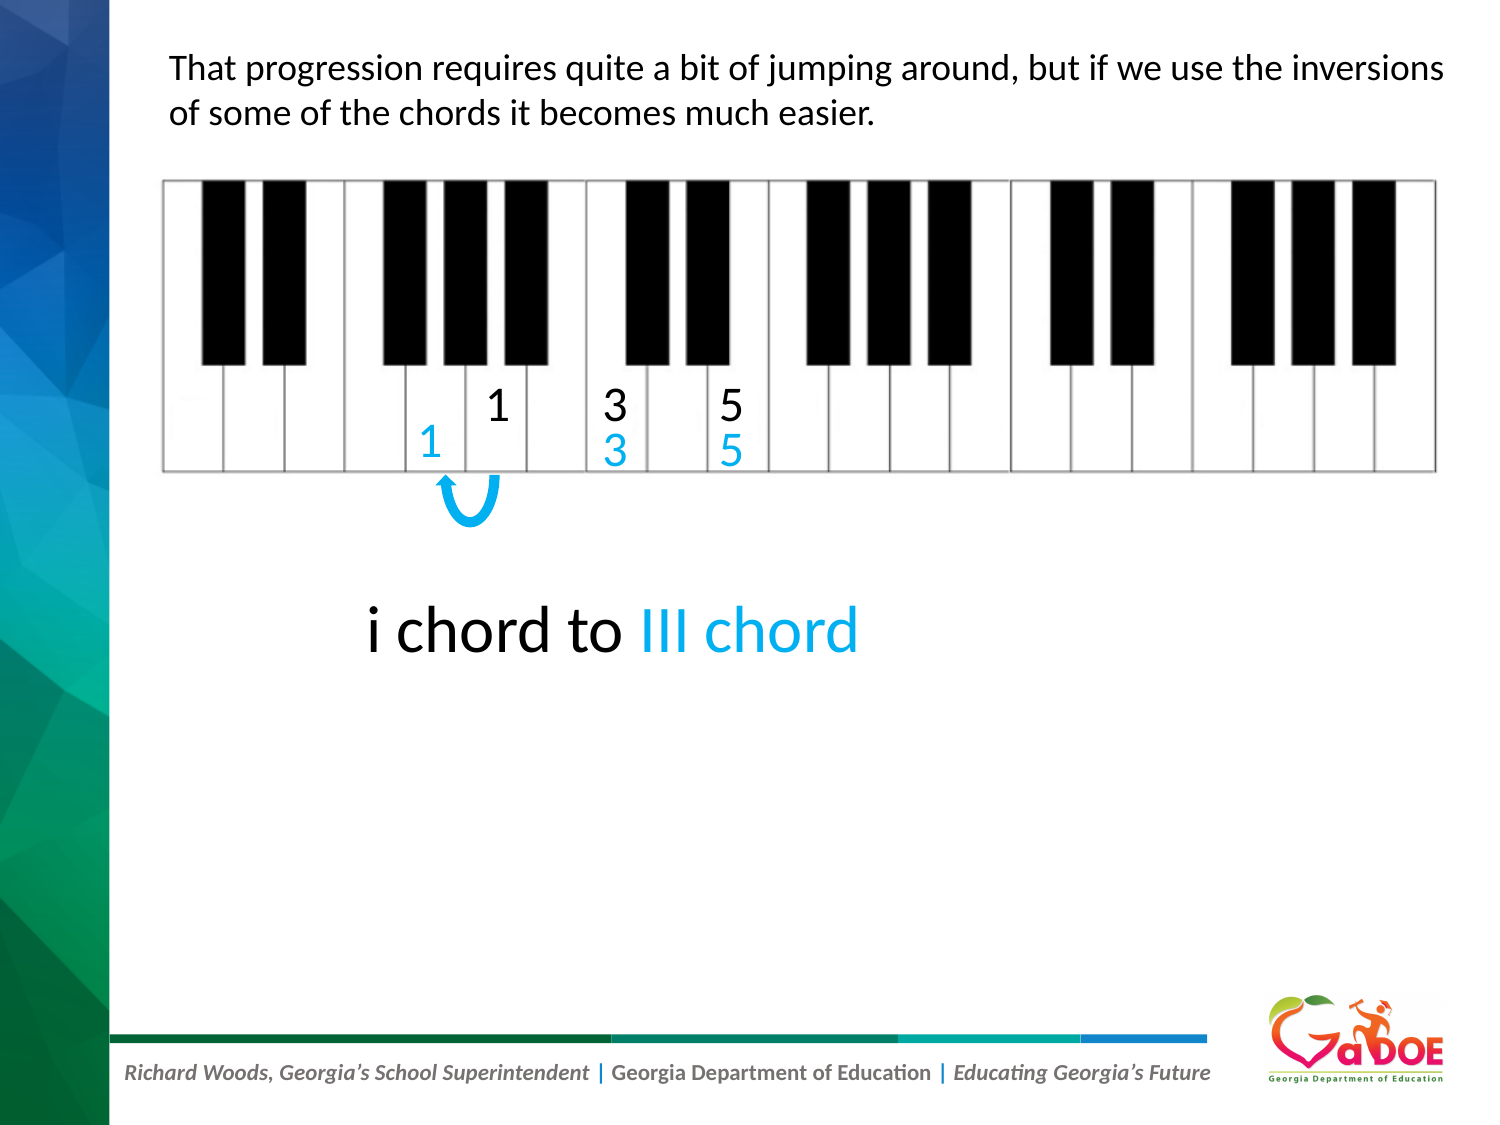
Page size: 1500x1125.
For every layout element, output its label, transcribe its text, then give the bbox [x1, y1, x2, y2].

picture [0, 0, 110, 1125]
text_box i chord to III chord [351, 578, 876, 673]
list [153, 176, 1446, 485]
picture [1263, 987, 1447, 1089]
text_box That progression requires quite a bit of jumping around, but if we use the inversions of some of the chords it becomes much easier. [153, 35, 1463, 140]
text_box [435, 485, 500, 528]
